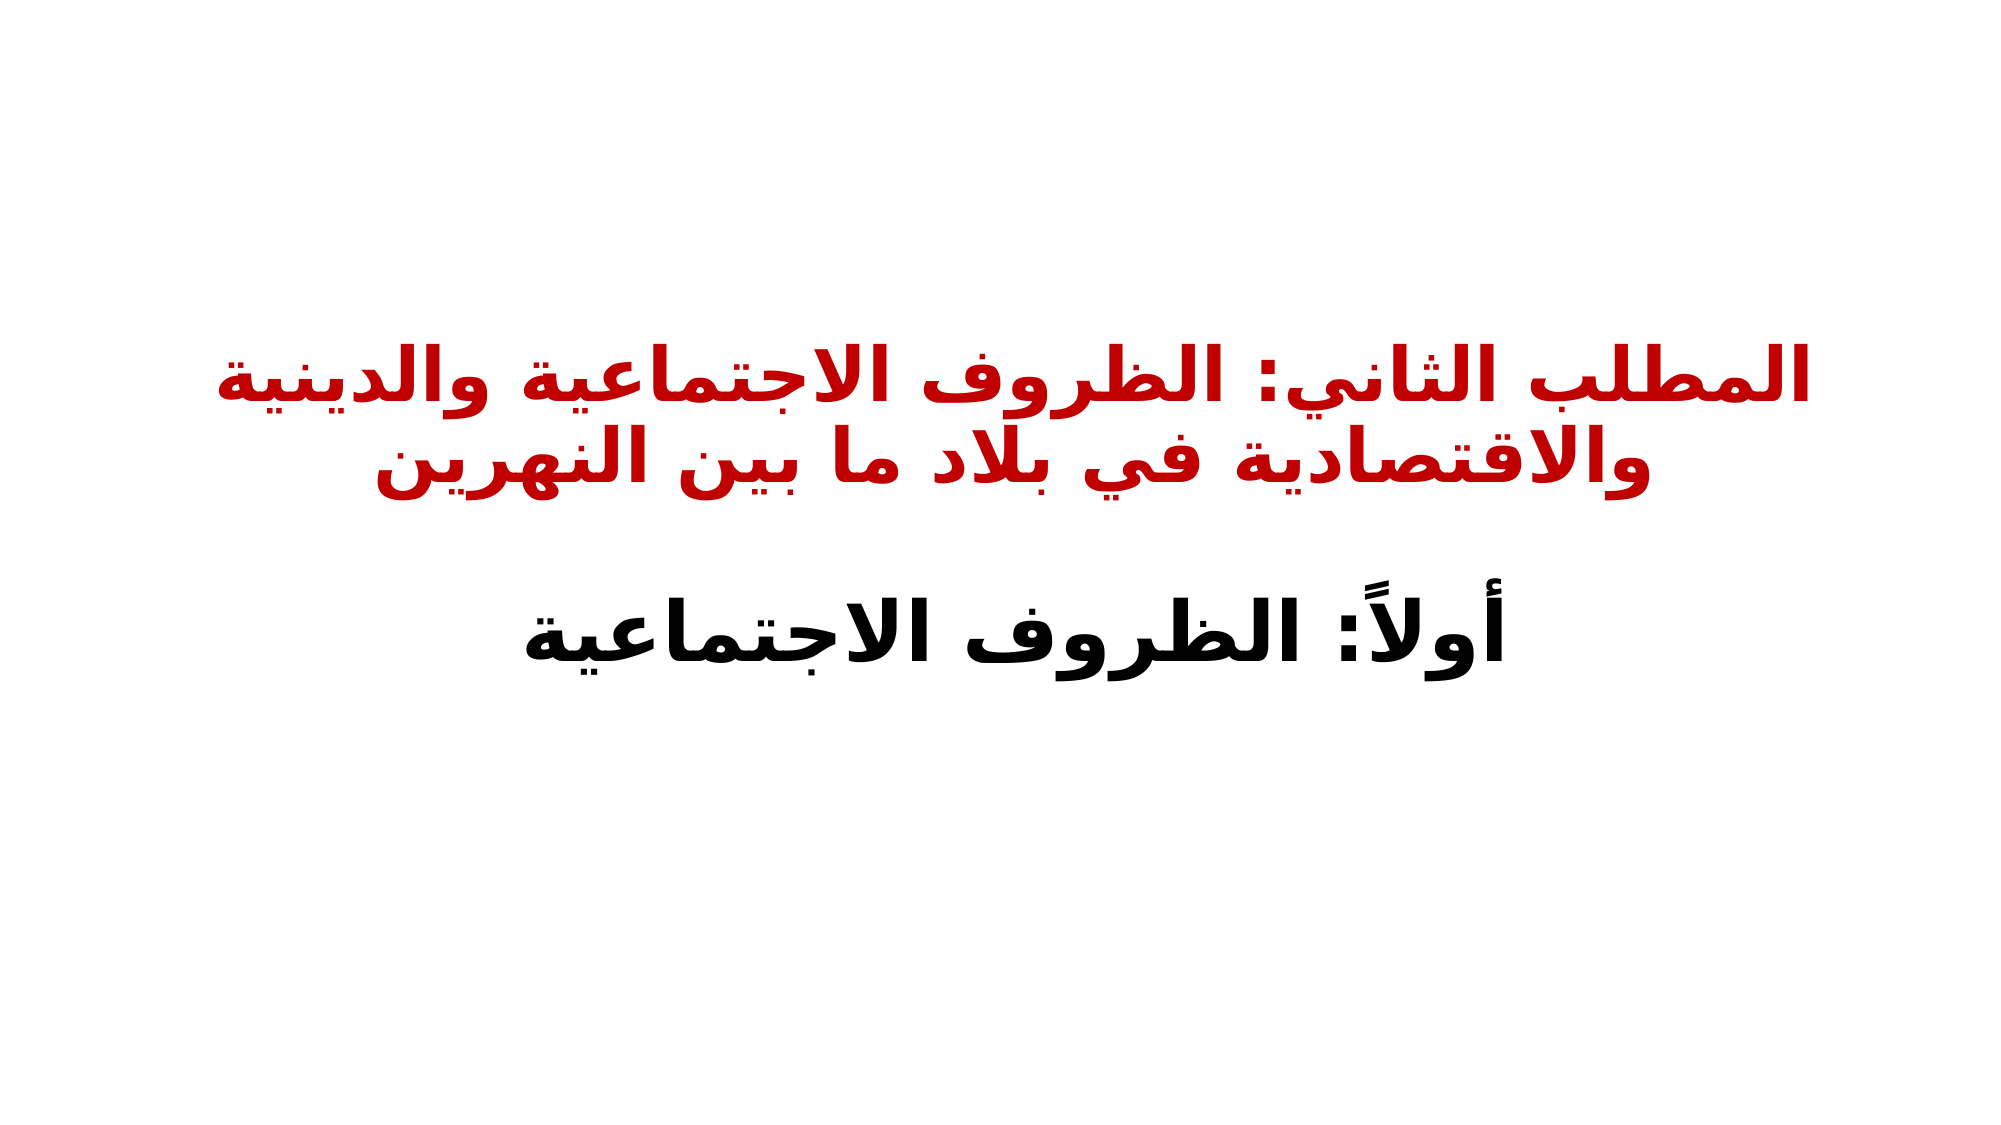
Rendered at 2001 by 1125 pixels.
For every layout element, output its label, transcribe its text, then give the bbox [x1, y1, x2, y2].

title المطلب الثاني: الظروف الاجتماعية والدينية والاقتصادية في بلاد ما بين النهرين [152, 308, 1878, 526]
text_box أولاً: الظروف الاجتماعية [152, 526, 1878, 744]
